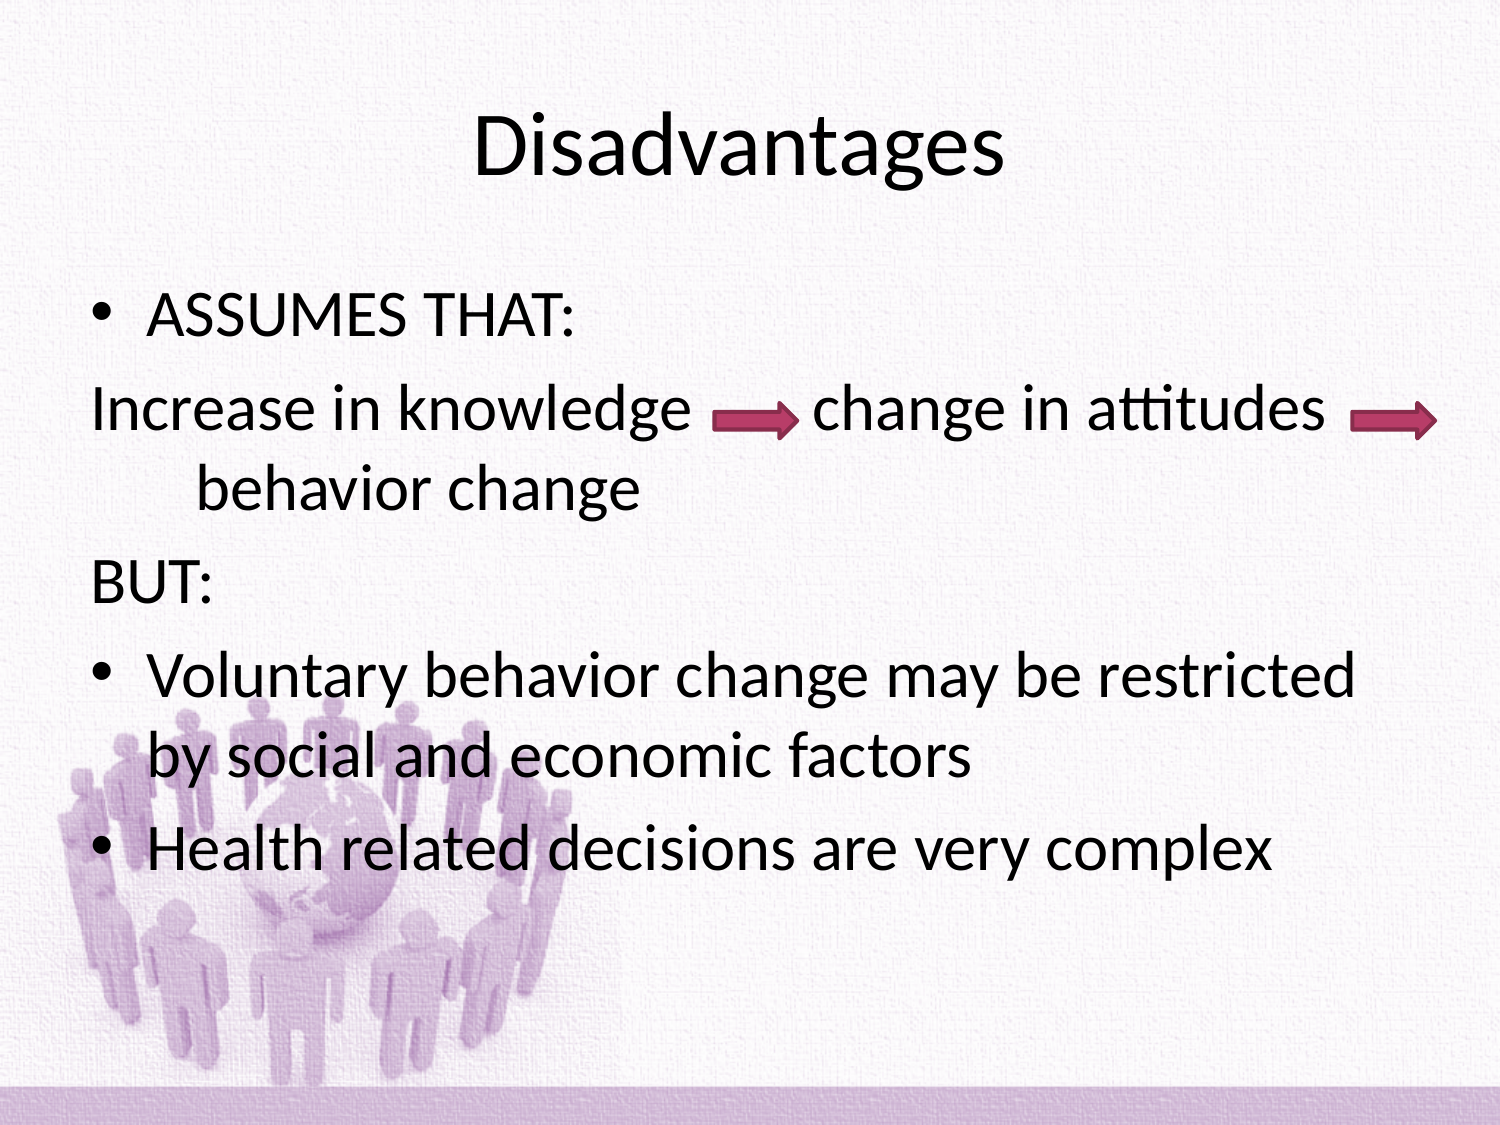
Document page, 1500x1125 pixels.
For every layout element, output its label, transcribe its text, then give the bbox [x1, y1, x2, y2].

title Disadvantages [75, 45, 1425, 233]
text_box [712, 401, 800, 441]
text_box [1350, 401, 1438, 441]
list ASSUMES THAT: Increase in knowledge change in attitudes behavior change BUT: Voluntary behavior change may be restricted by social and economic factors Health related decisions are very complex [75, 262, 1425, 1005]
